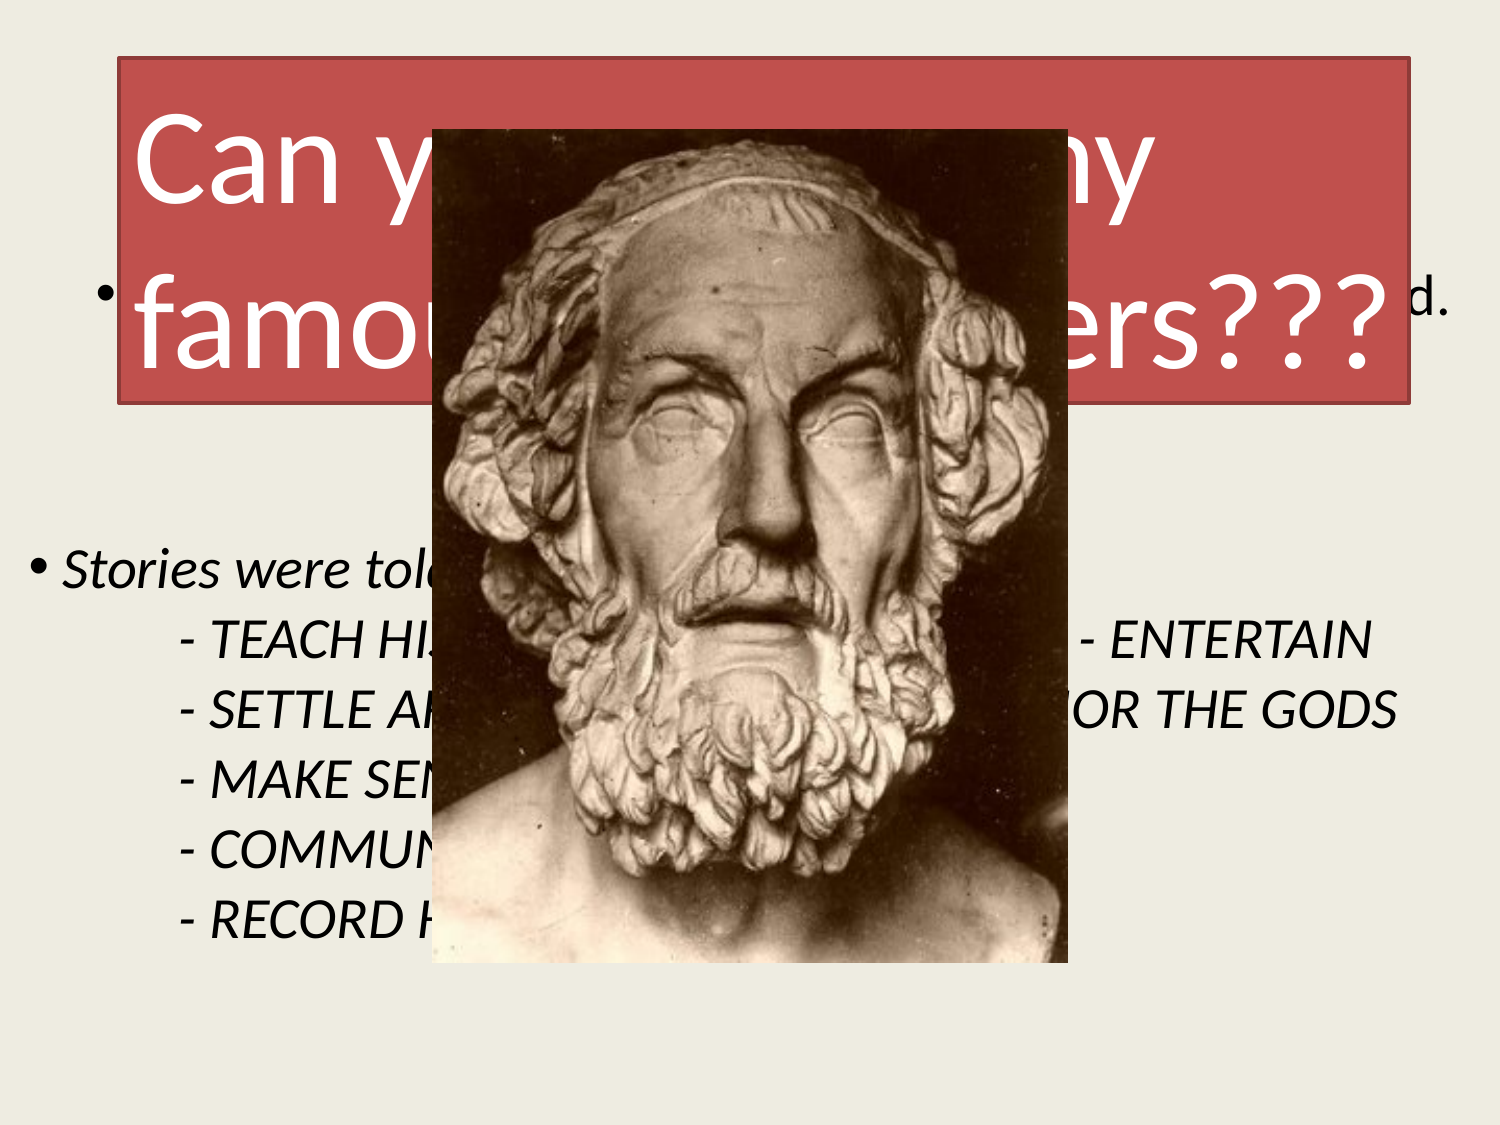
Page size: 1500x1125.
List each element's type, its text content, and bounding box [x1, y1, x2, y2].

text_box Can you name any famous storytellers??? [117, 56, 1411, 405]
text_box Myths and stories = entertainment before written word. [1411, 250, 1467, 405]
picture [431, 128, 1068, 963]
text_box Stories were told in order to: - TEACH HISTORY - ENTERTAIN - SETTLE ARGUMENTS - HONOR THE GODS - MAKE SENSE OF THE WORLD - COMMUNICATE EXPERIENCES - RECORD HISTORY [13, 523, 426, 958]
text_box Myths and stories = entertainment before written word. [80, 250, 117, 405]
text_box Stories were told in order to: - TEACH HISTORY - ENTERTAIN - SETTLE ARGUMENTS - HONOR THE GODS - MAKE SENSE OF THE WORLD - COMMUNICATE EXPERIENCES - RECORD HISTORY [1072, 523, 1413, 958]
title Storytelling [75, 45, 1425, 233]
